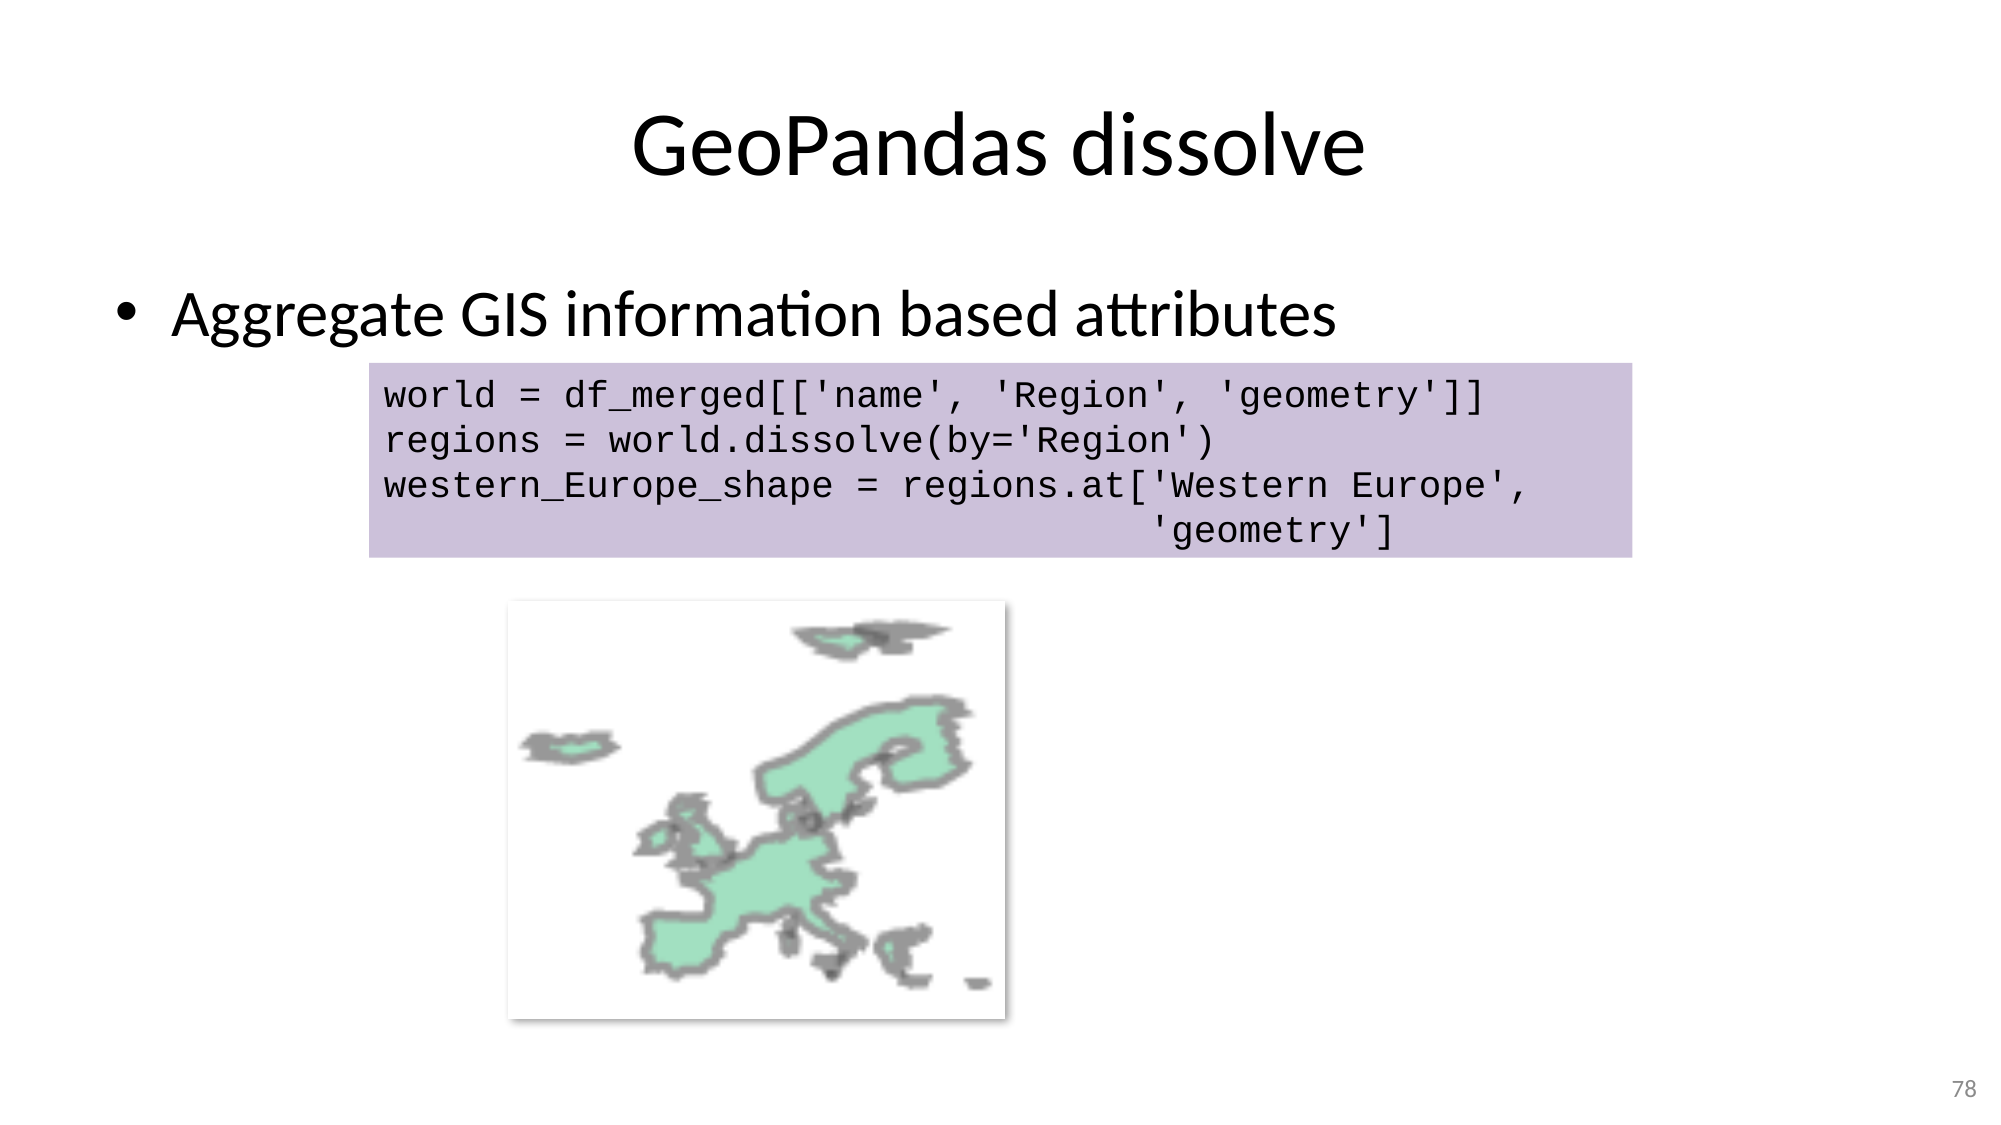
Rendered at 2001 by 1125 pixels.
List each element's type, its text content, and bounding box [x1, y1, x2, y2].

list Aggregate GIS information based attributes [99, 262, 1900, 1005]
picture [507, 600, 1005, 1019]
title GeoPandas dissolve [99, 45, 1900, 233]
slide_number 78 [1525, 1057, 1993, 1118]
text_box world = df_merged[['name', 'Region', 'geometry']] regions = world.dissolve(by='Region') western_Europe_shape = regions.at['Western Europe', 'geometry'] [369, 362, 1633, 558]
